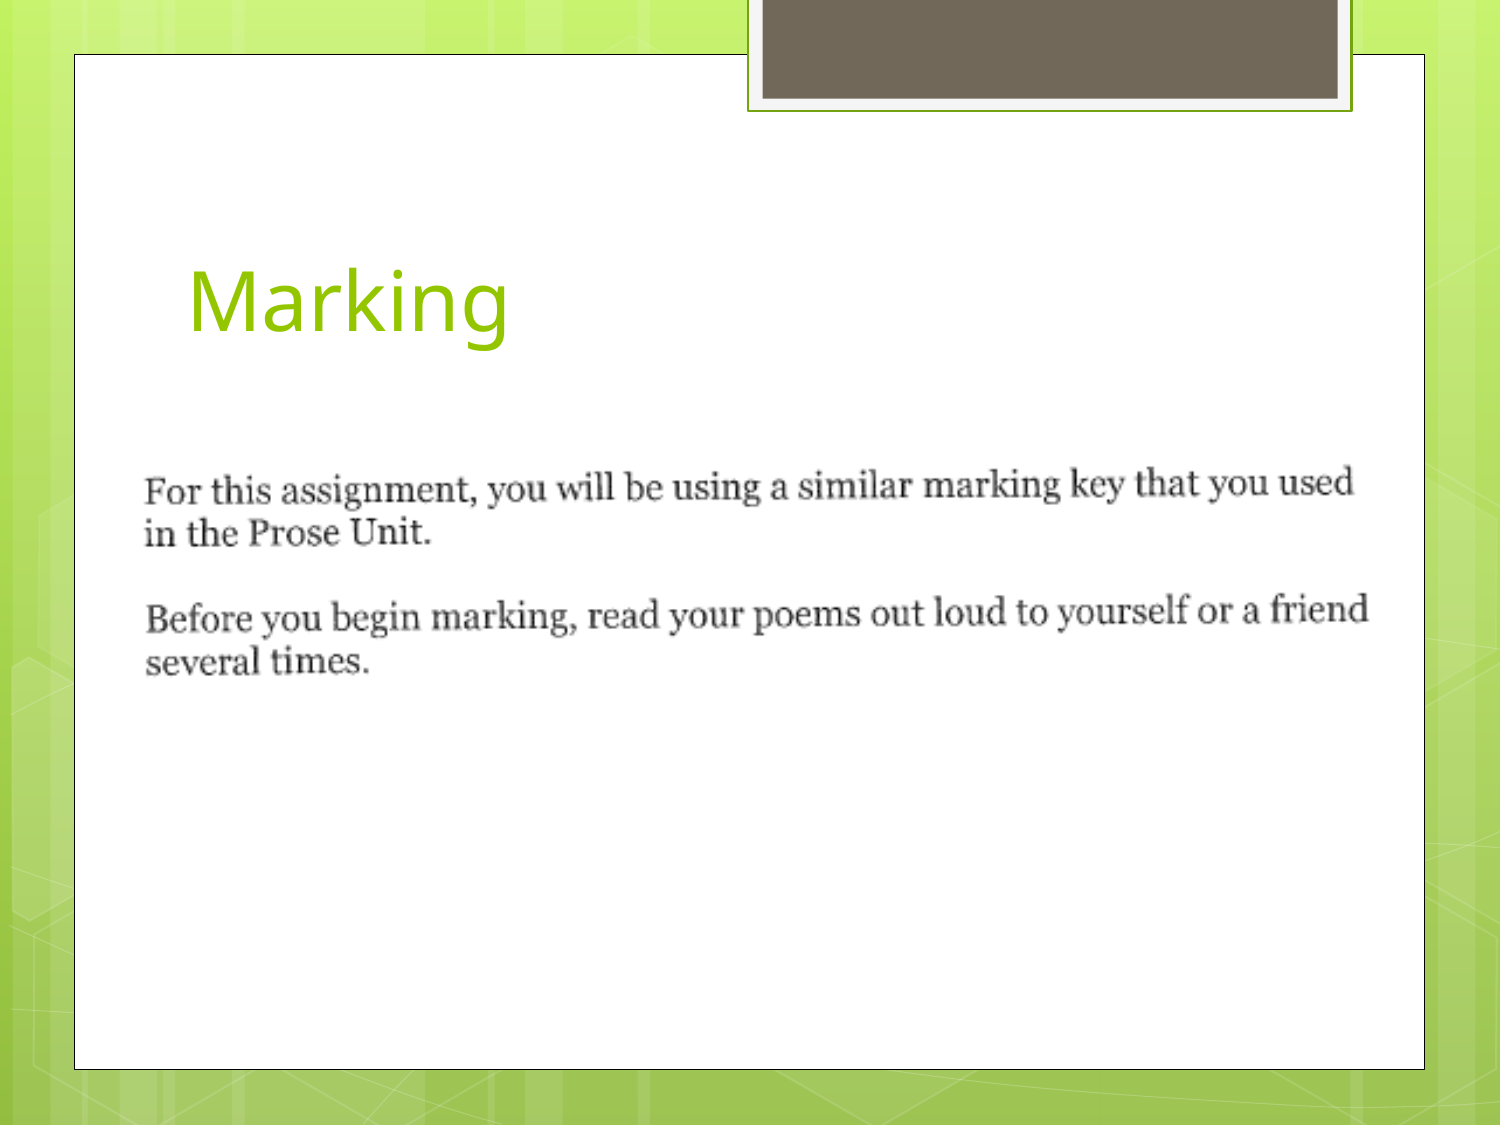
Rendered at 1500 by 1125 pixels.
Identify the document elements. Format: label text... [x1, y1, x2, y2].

title Marking [171, 168, 1324, 357]
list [112, 437, 1401, 712]
